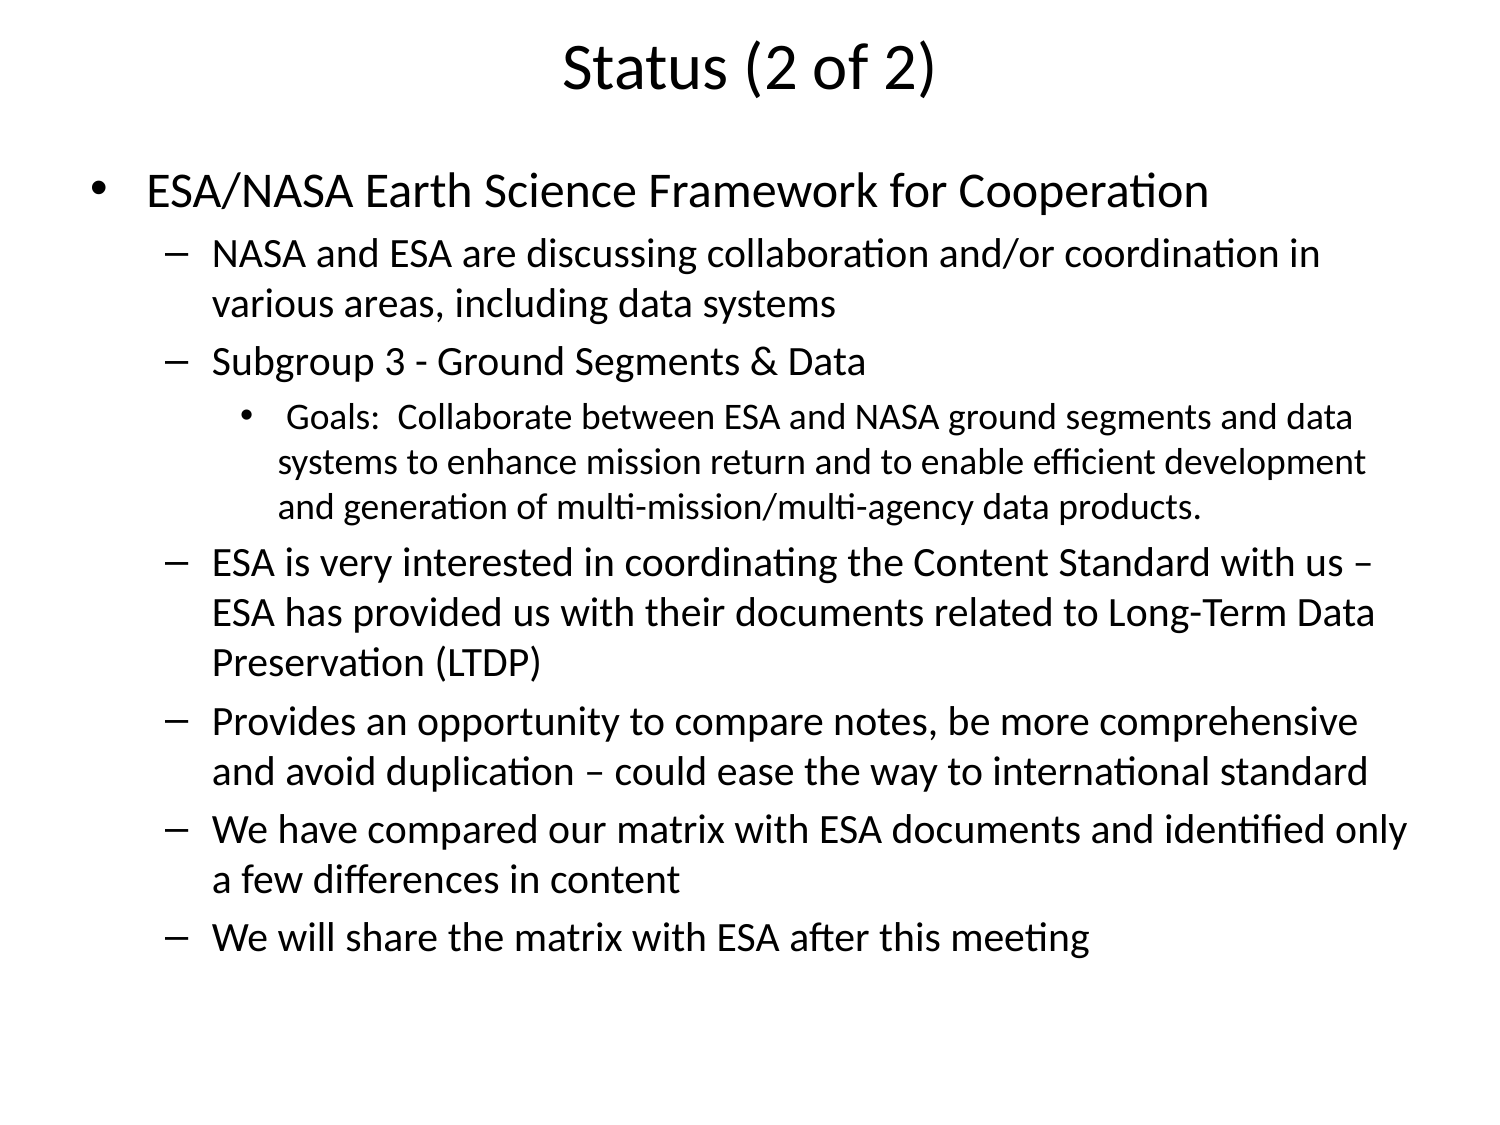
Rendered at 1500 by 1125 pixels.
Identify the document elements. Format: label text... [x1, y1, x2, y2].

title Status (2 of 2) [74, 0, 1426, 126]
list ESA/NASA Earth Science Framework for Cooperation NASA and ESA are discussing collaboration and/or coordination in various areas, including data systems Subgroup 3 - Ground Segments & Data Goals: Collaborate between ESA and NASA ground segments and data systems to enhance mission return and to enable efficient development and generation of multi-mission/multi-agency data products. ESA is very interested in coordinating the Content Standard with us – ESA has provided us with their documents related to Long-Term Data Preservation (LTDP) Provides an opportunity to compare notes, be more comprehensive and avoid duplication – could ease the way to international standard We have compared our matrix with ESA documents and identified only a few differences in content We will share the matrix with ESA after this meeting [74, 149, 1426, 1013]
